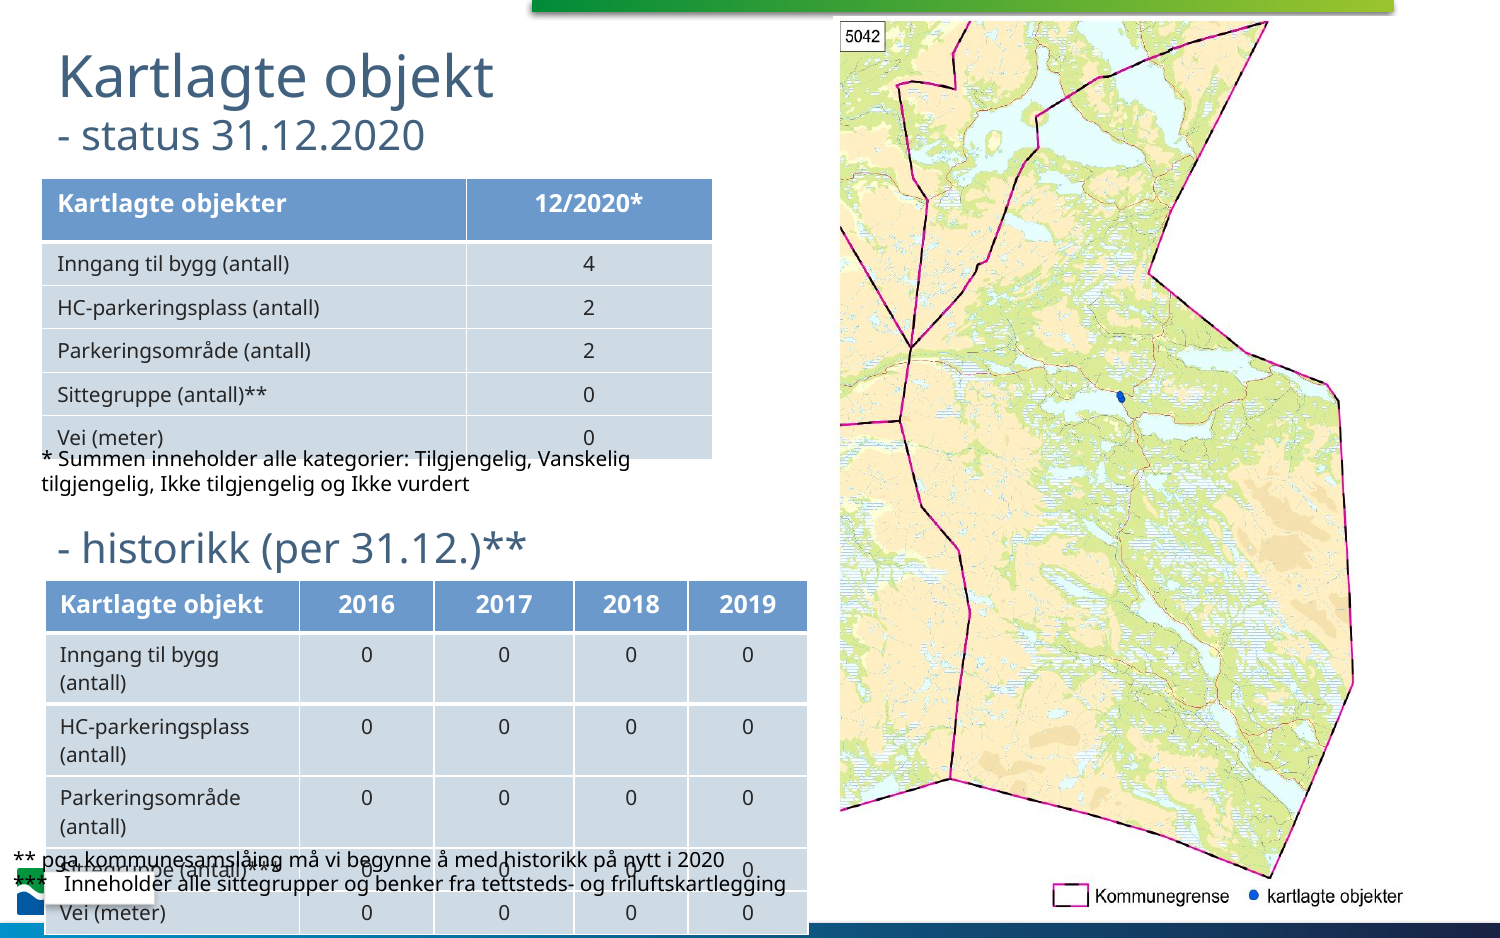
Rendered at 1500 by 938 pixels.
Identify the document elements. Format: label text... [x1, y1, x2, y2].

table_cell Inngang til bygg (antall) [42, 244, 466, 285]
text_box Kartlagte objekt - status 31.12.2020 [42, 24, 828, 167]
table_cell 2 [467, 329, 712, 372]
table_cell Parkeringsområde (antall) [46, 777, 299, 838]
table_cell 4 [467, 244, 712, 285]
table_header 2016 [300, 581, 433, 631]
table_header Kartlagte objekter [42, 179, 466, 240]
table_cell 0 [467, 416, 712, 459]
table_cell Parkeringsområde (antall) [42, 329, 466, 372]
table_cell 0 [575, 904, 687, 934]
table_cell 0 [689, 777, 807, 847]
table_cell 0 [575, 635, 687, 702]
text_box - historikk (per 31.12.)** [42, 496, 828, 580]
table_cell 0 [689, 706, 807, 775]
table_cell HC-parkeringsplass (antall) [42, 286, 466, 328]
table_cell Inngang til bygg (antall) [46, 635, 299, 702]
table_cell 0 [435, 777, 573, 838]
table_cell 0 [435, 706, 573, 775]
text_box * Summen inneholder alle kategorier: Tilgjengelig, Vanskelig tilgjengelig, Ikke tilgjengelig og Ikke vurdert [26, 438, 711, 504]
table_header 12/2020* [467, 179, 712, 240]
table_cell 0 [300, 777, 433, 838]
table_cell 0 [435, 904, 573, 934]
table_cell 0 [689, 635, 807, 702]
table_header 2019 [689, 581, 807, 631]
picture [833, 16, 1419, 913]
table_header Kartlagte objekt [46, 581, 299, 631]
table_cell 0 [802, 849, 807, 890]
table_cell Vei (meter) [42, 416, 466, 438]
text_box ** pga kommunesamslåing må vi begynne å med historikk på nytt i 2020 *** Inneholder alle sittegrupper og benker fra tettsteds- og friluftskartlegging [0, 838, 802, 904]
table_header 2017 [435, 581, 573, 631]
table_cell 0 [467, 373, 712, 415]
table_cell HC-parkeringsplass (antall) [46, 706, 299, 775]
table_cell Vei (meter) [46, 904, 299, 934]
table_cell 0 [300, 635, 433, 702]
table_cell 0 [689, 892, 807, 934]
table_cell 0 [575, 777, 687, 838]
table_cell 0 [575, 706, 687, 775]
table_cell 0 [300, 706, 433, 775]
table_header 2018 [575, 581, 687, 631]
table_cell 0 [435, 635, 573, 702]
table_cell 2 [467, 286, 712, 328]
table_cell Sittegruppe (antall)** [42, 373, 466, 415]
table_cell 0 [300, 904, 433, 934]
